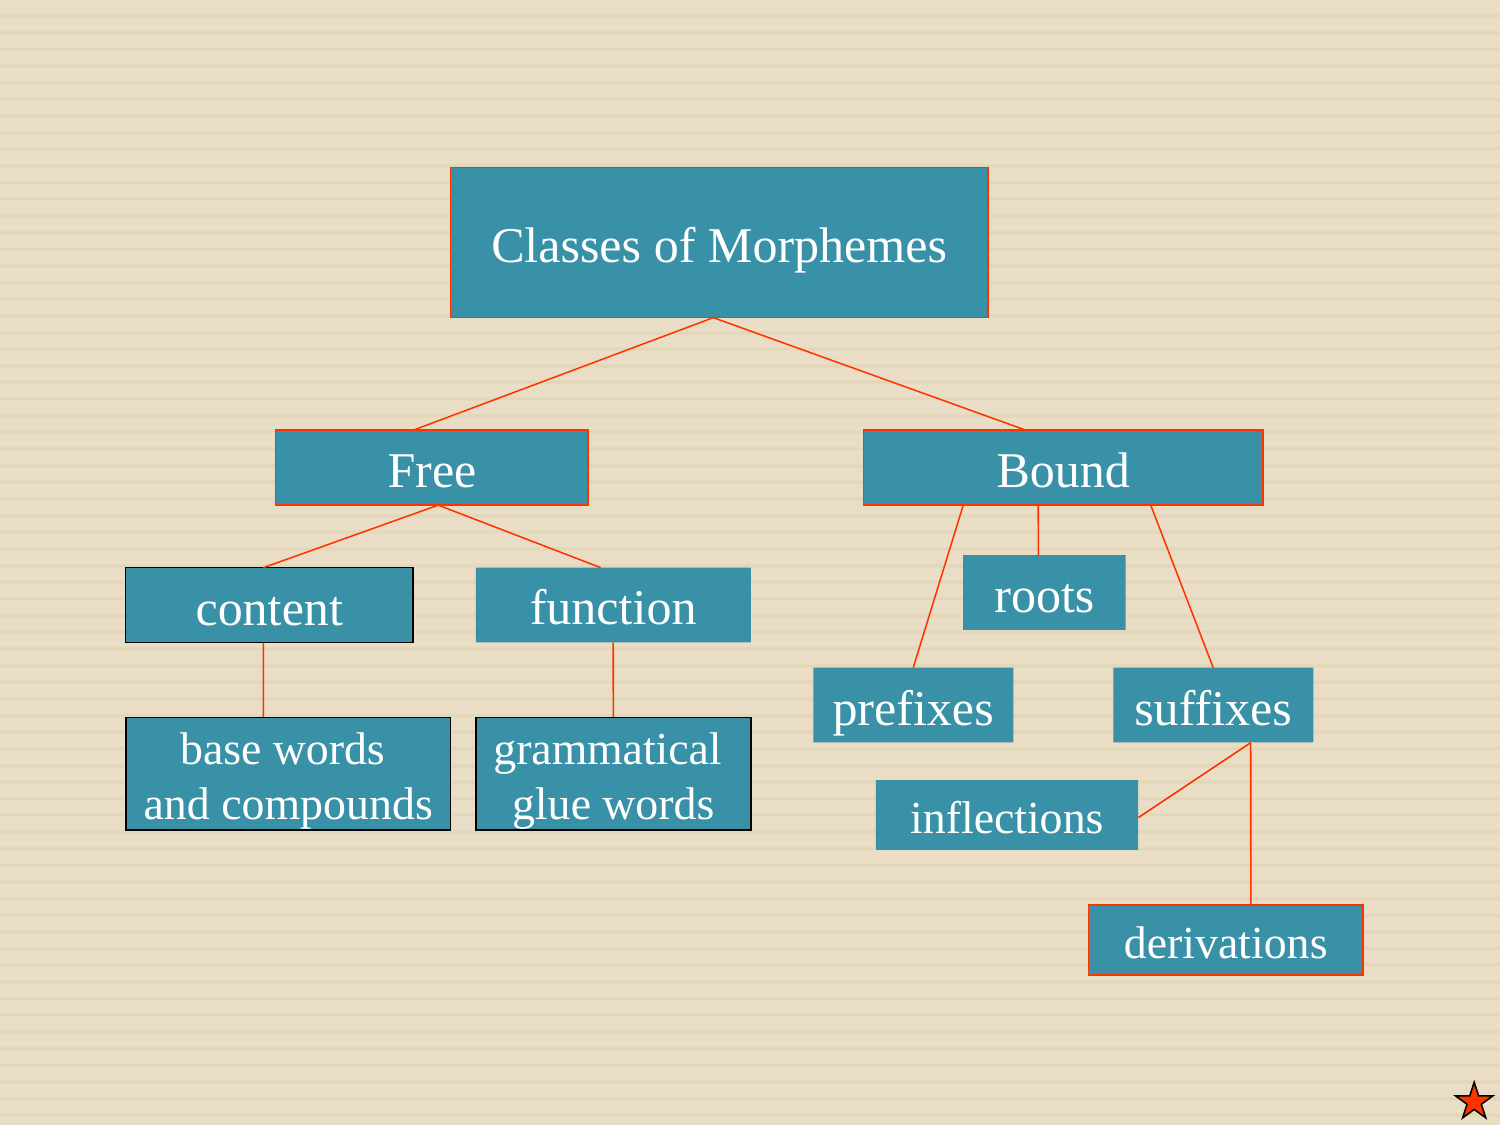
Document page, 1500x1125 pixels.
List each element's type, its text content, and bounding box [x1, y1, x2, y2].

text_box roots [963, 555, 1126, 630]
text_box grammatical glue words [475, 717, 751, 831]
text_box Classes of Morphemes [450, 167, 989, 318]
text_box suffixes [1113, 667, 1314, 743]
text_box base words and compounds [125, 717, 451, 831]
text_box Free [275, 430, 589, 505]
text_box inflections [875, 780, 1139, 850]
text_box [1455, 1082, 1493, 1118]
text_box derivations [1088, 905, 1364, 975]
text_box Bound [863, 430, 1264, 505]
text_box content [125, 567, 414, 643]
text_box prefixes [813, 667, 1014, 743]
text_box function [475, 567, 751, 643]
